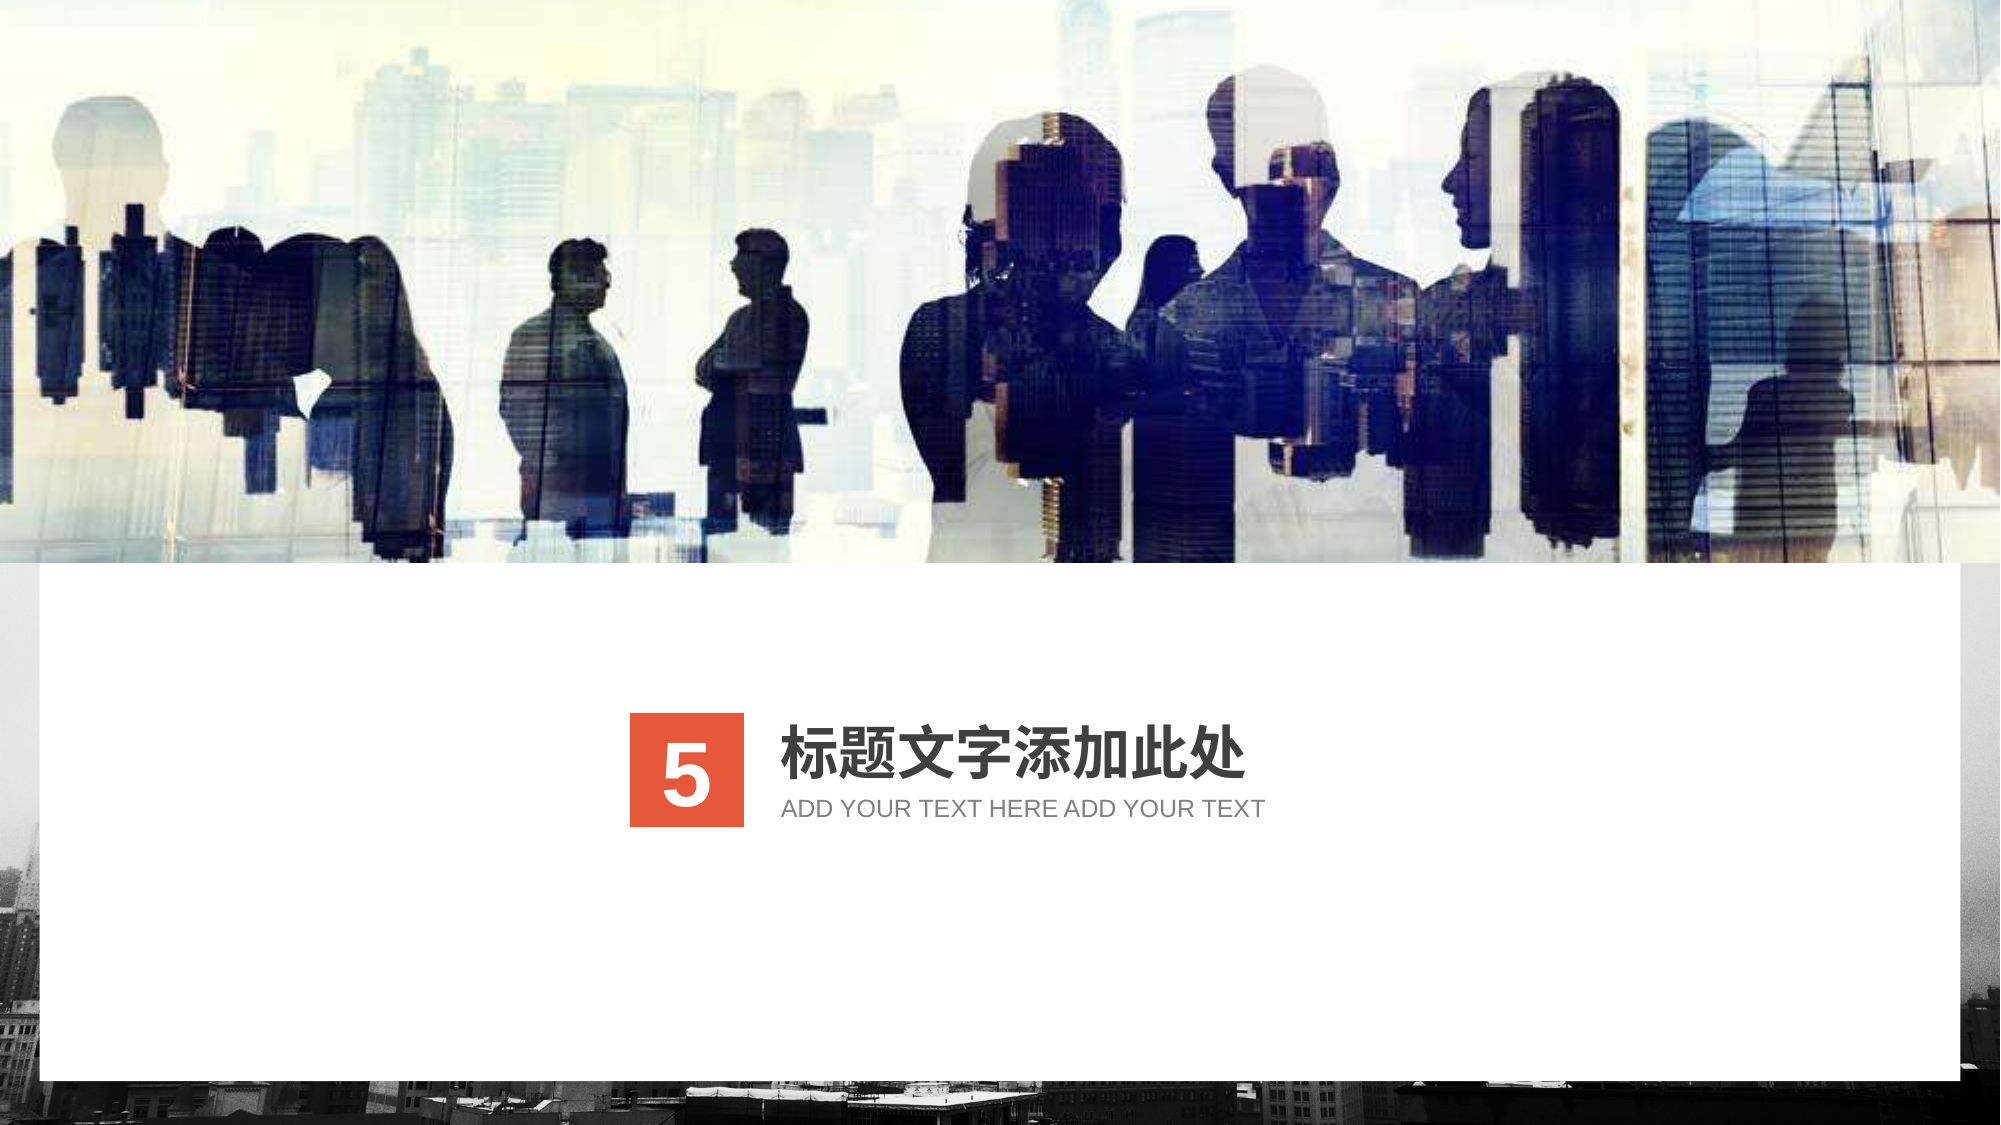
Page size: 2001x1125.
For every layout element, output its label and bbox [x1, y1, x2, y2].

picture [0, 0, 2000, 1125]
text_box [629, 709, 1371, 831]
